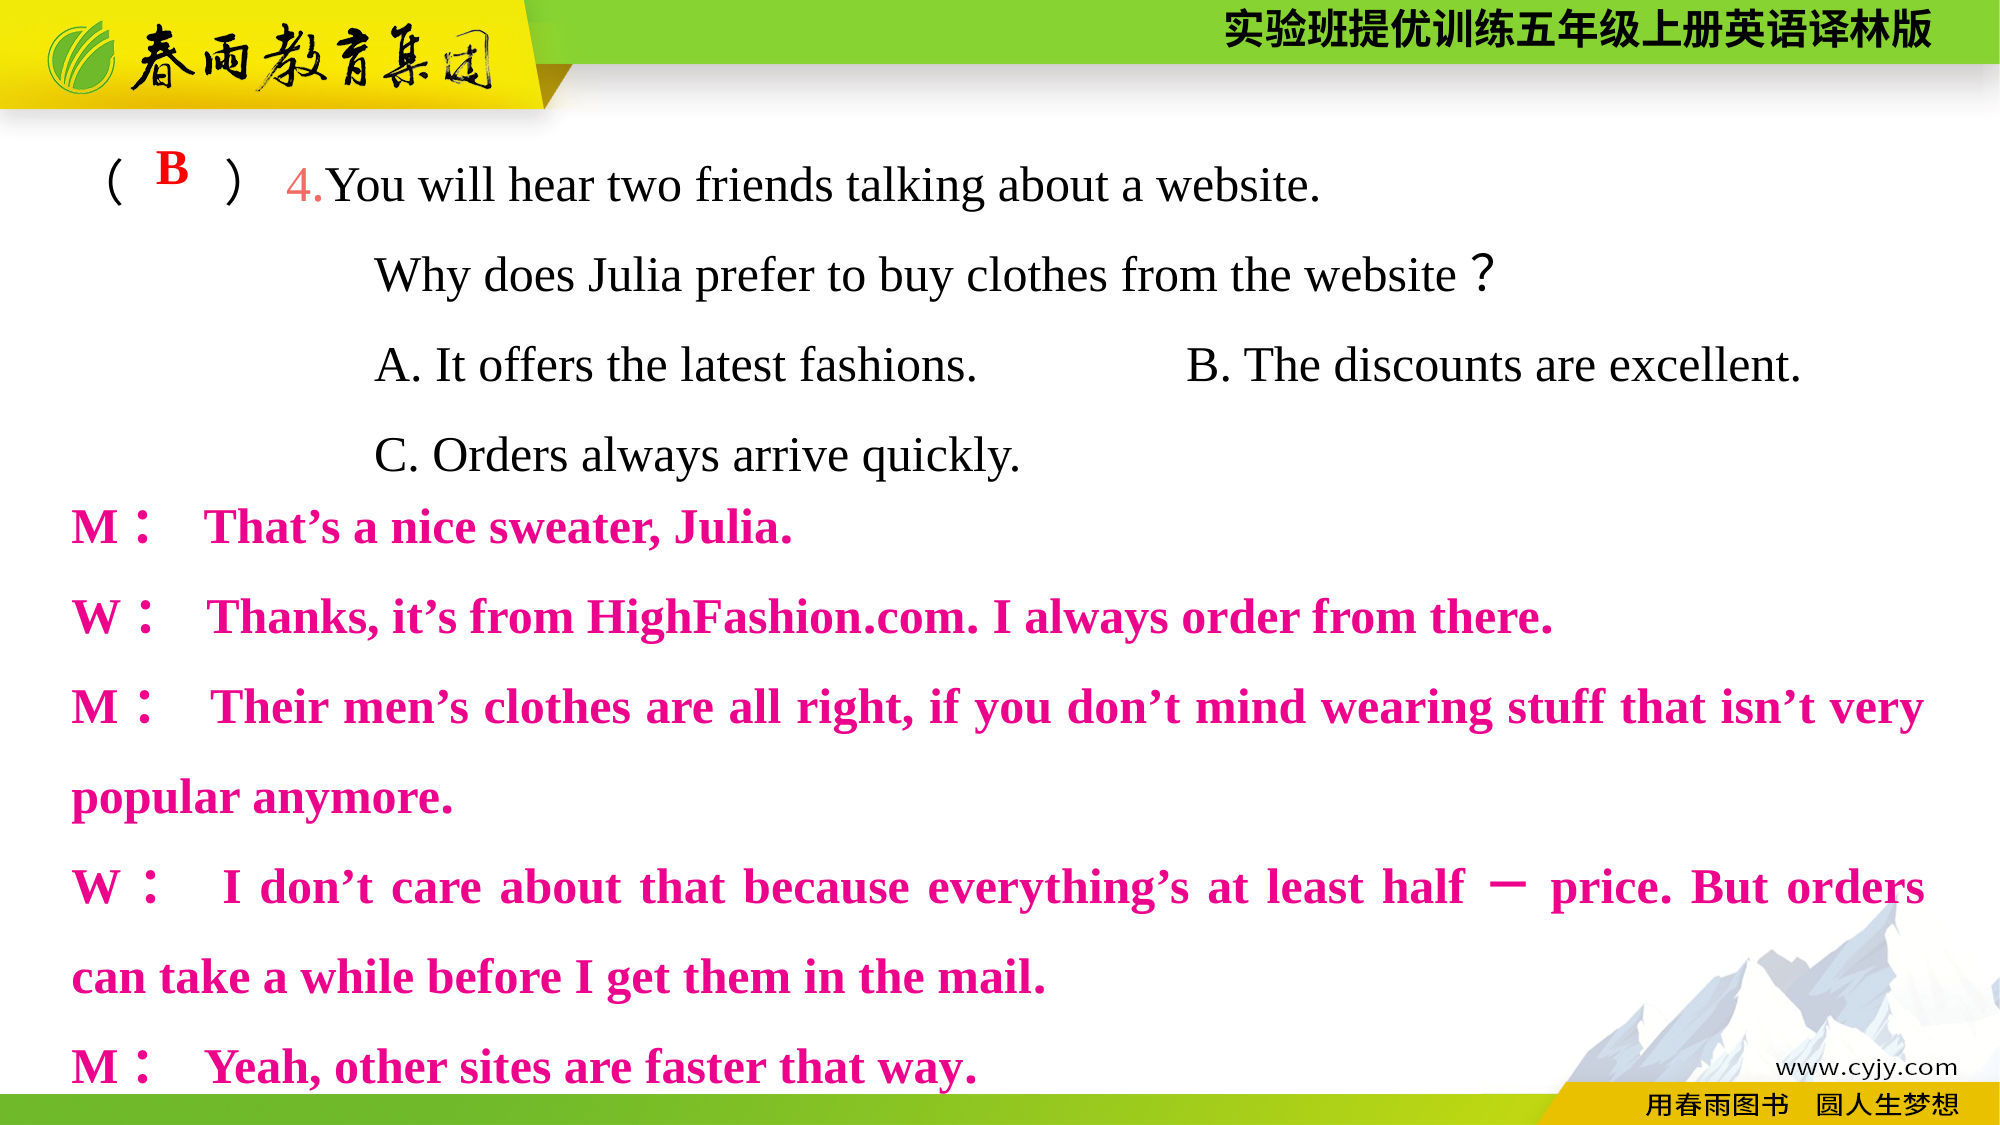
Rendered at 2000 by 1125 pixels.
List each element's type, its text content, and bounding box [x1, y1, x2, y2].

text_box M： That’s a nice sweater, Julia. W： Thanks, it’s from HighFashion.com. I always order from there. M： Their men’s clothes are all right, if you don’t mind wearing stuff that isn’t very popular anymore. W： I don’t care about that because everything’s at least half－price. But orders can take a while before I get them in the mail. M： Yeah, other sites are faster that way. [56, 456, 1941, 1102]
text_box B [140, 126, 217, 202]
picture [0, 0, 2000, 1125]
list （ ）4.You will hear two friends talking about a website. Why does Julia prefer to buy clothes from the website？ A. It offers the latest fashions. B. The discounts are excellent. C. Orders always arrive quickly. [59, 113, 1944, 482]
